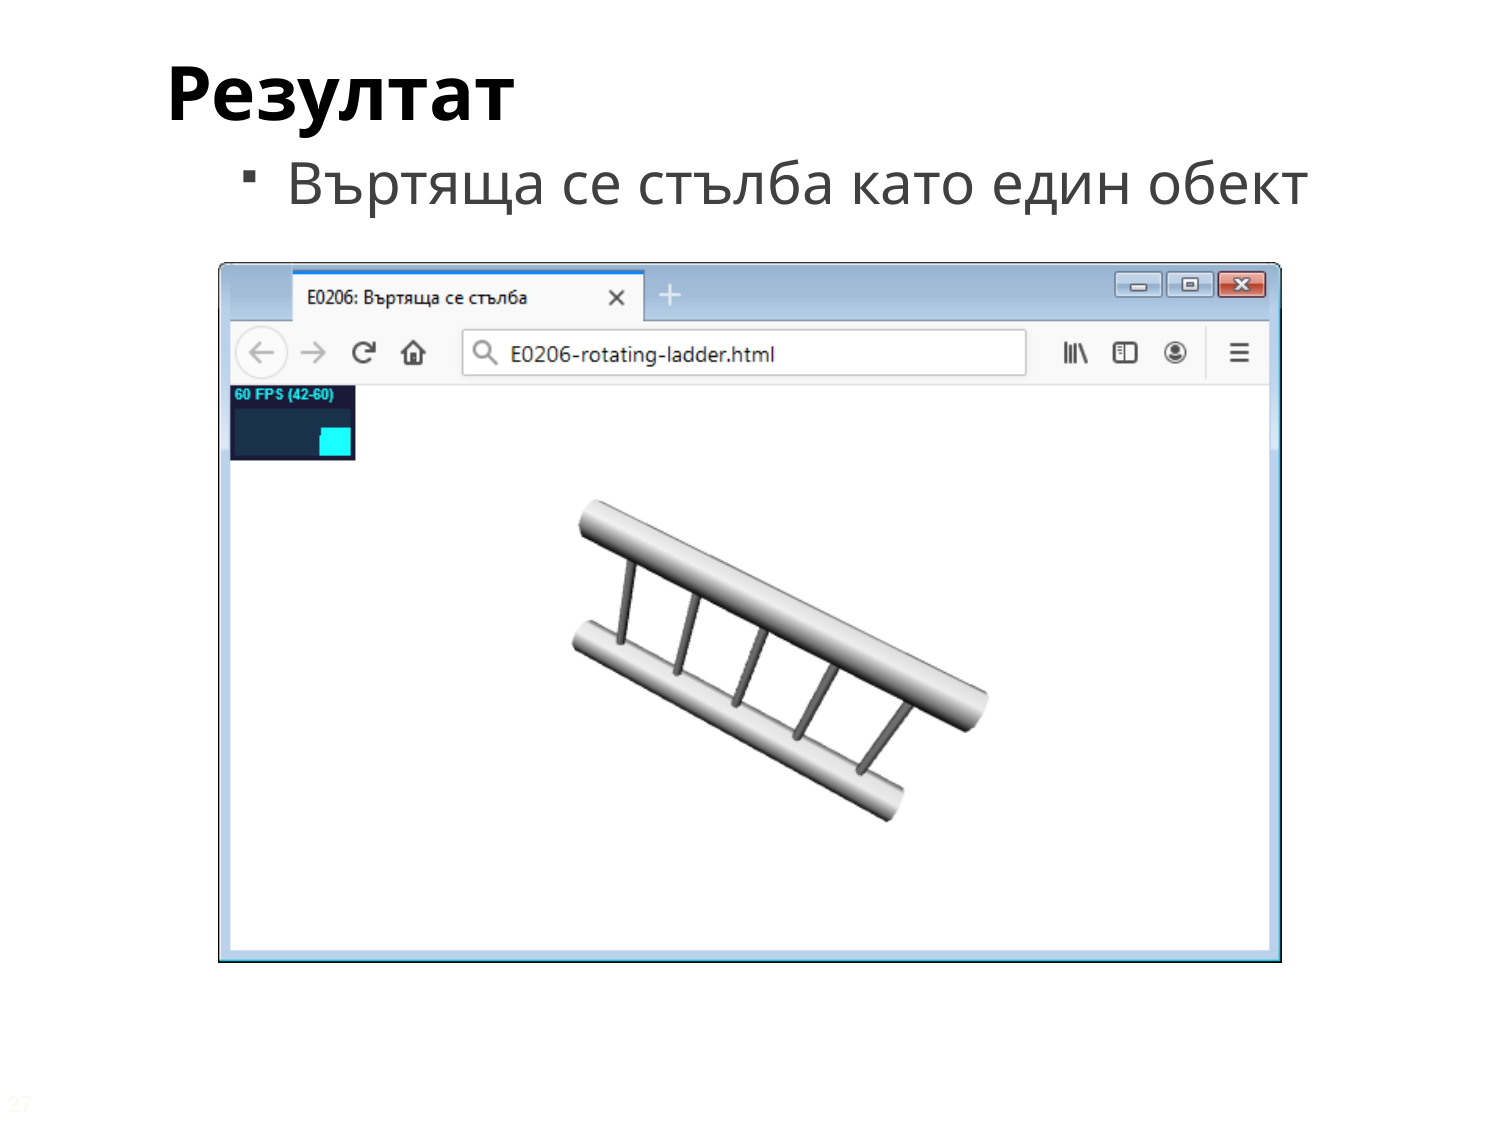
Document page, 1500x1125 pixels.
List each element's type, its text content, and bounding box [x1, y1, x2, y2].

picture [218, 262, 1282, 963]
list Резултат Въртяща се стълба като един обект [150, 37, 1488, 1113]
